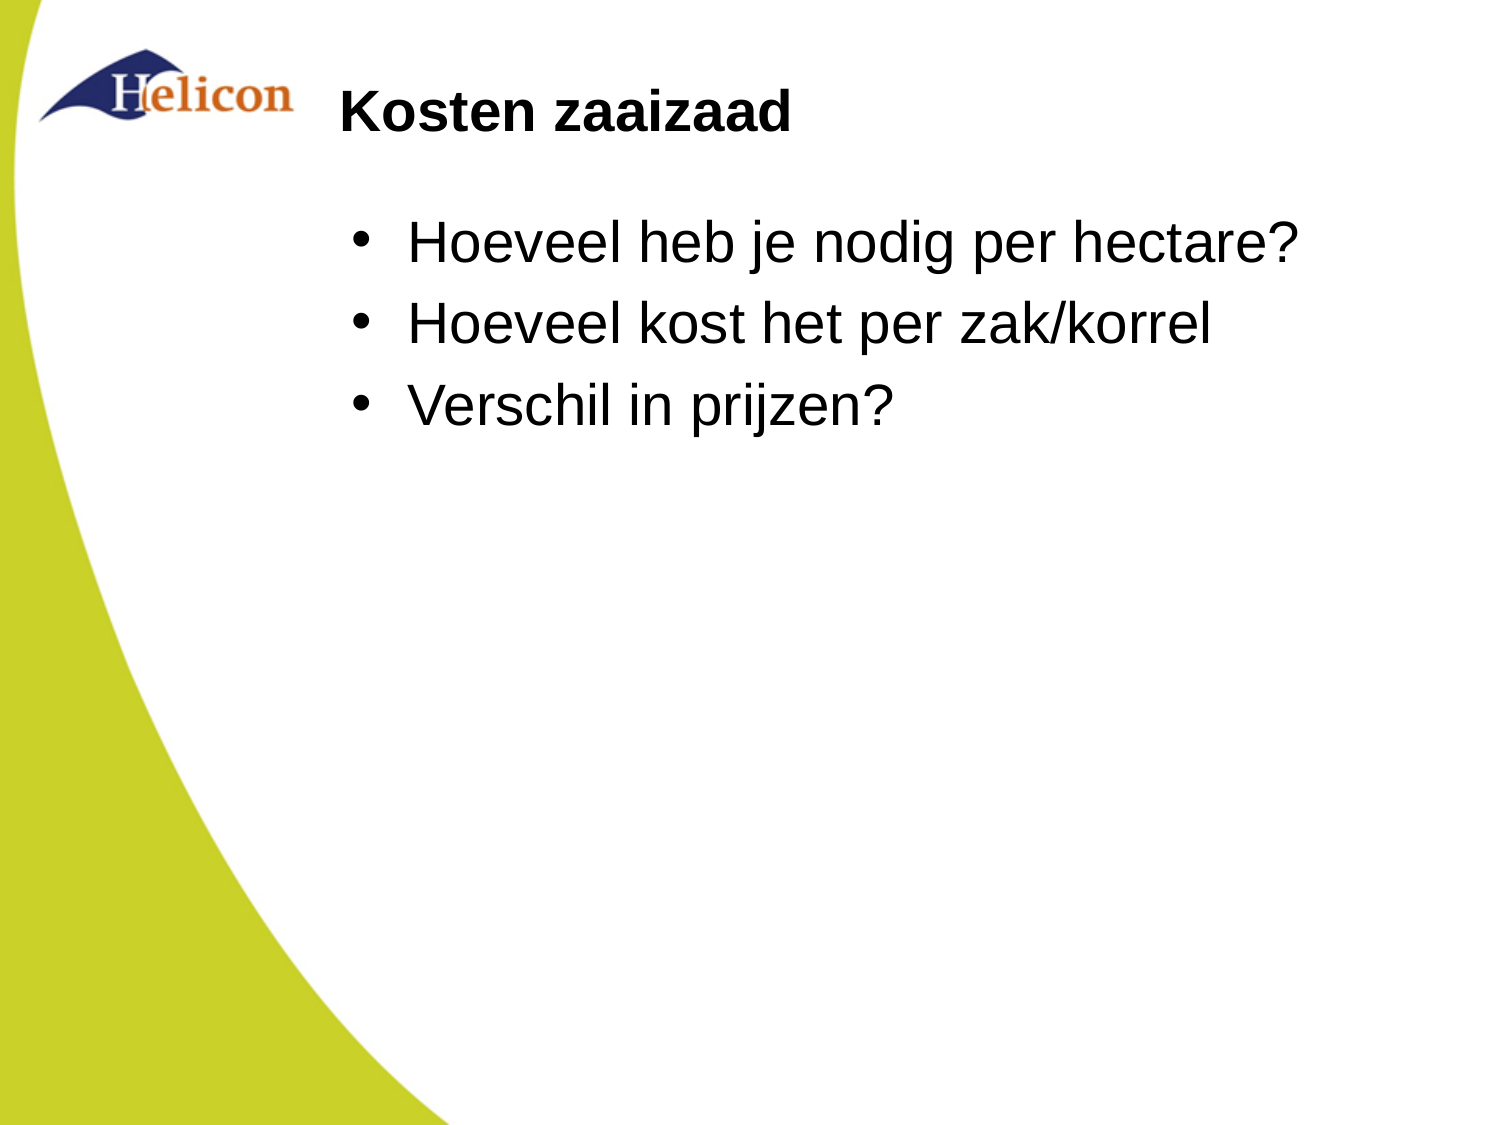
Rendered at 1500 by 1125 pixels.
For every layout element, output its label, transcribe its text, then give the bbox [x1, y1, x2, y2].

title Kosten zaaizaad [324, 54, 1415, 161]
list Hoeveel heb je nodig per hectare? Hoeveel kost het per zak/korrel Verschil in prijzen? [336, 196, 1425, 1005]
picture [0, 0, 1500, 1125]
